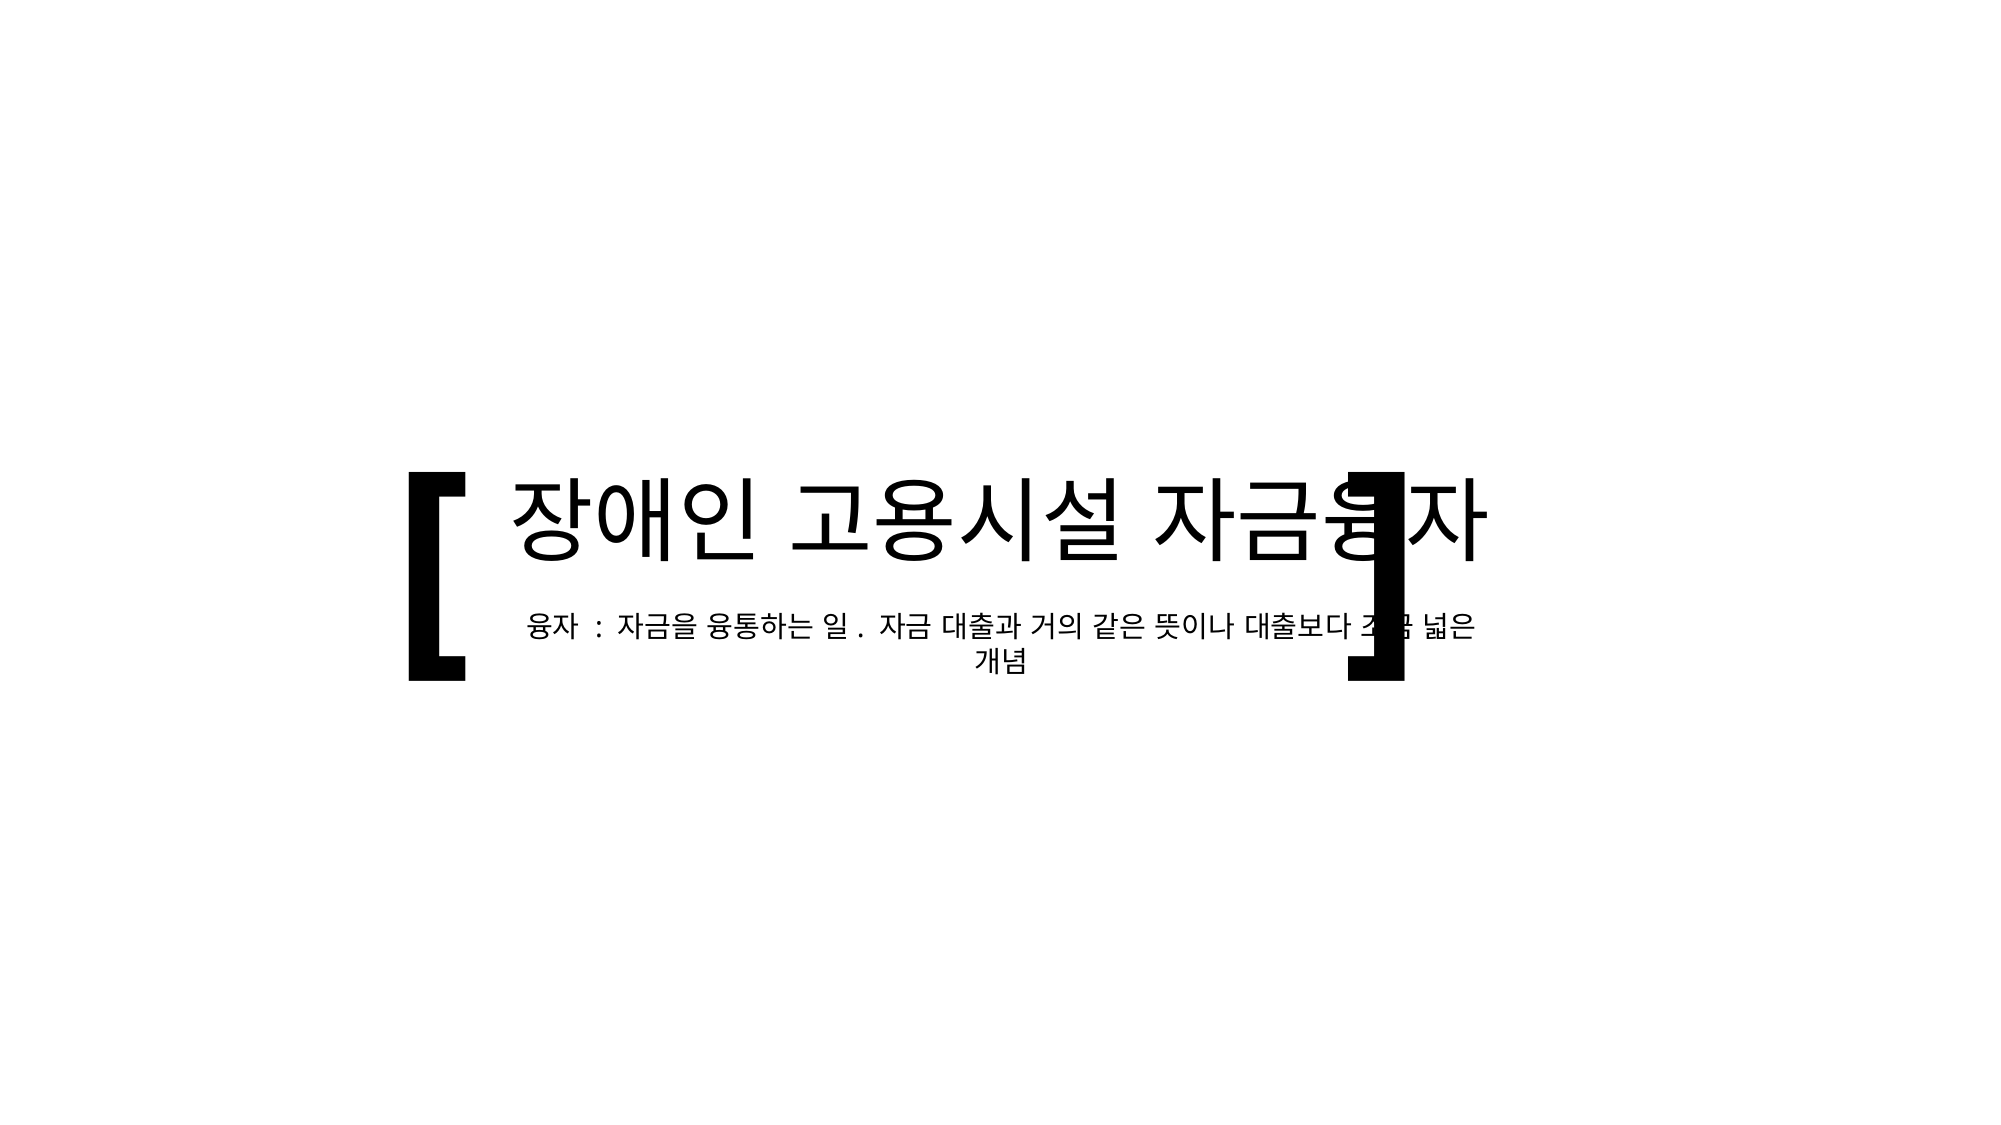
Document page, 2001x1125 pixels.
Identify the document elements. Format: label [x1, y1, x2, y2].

text_box [377, 396, 1643, 703]
